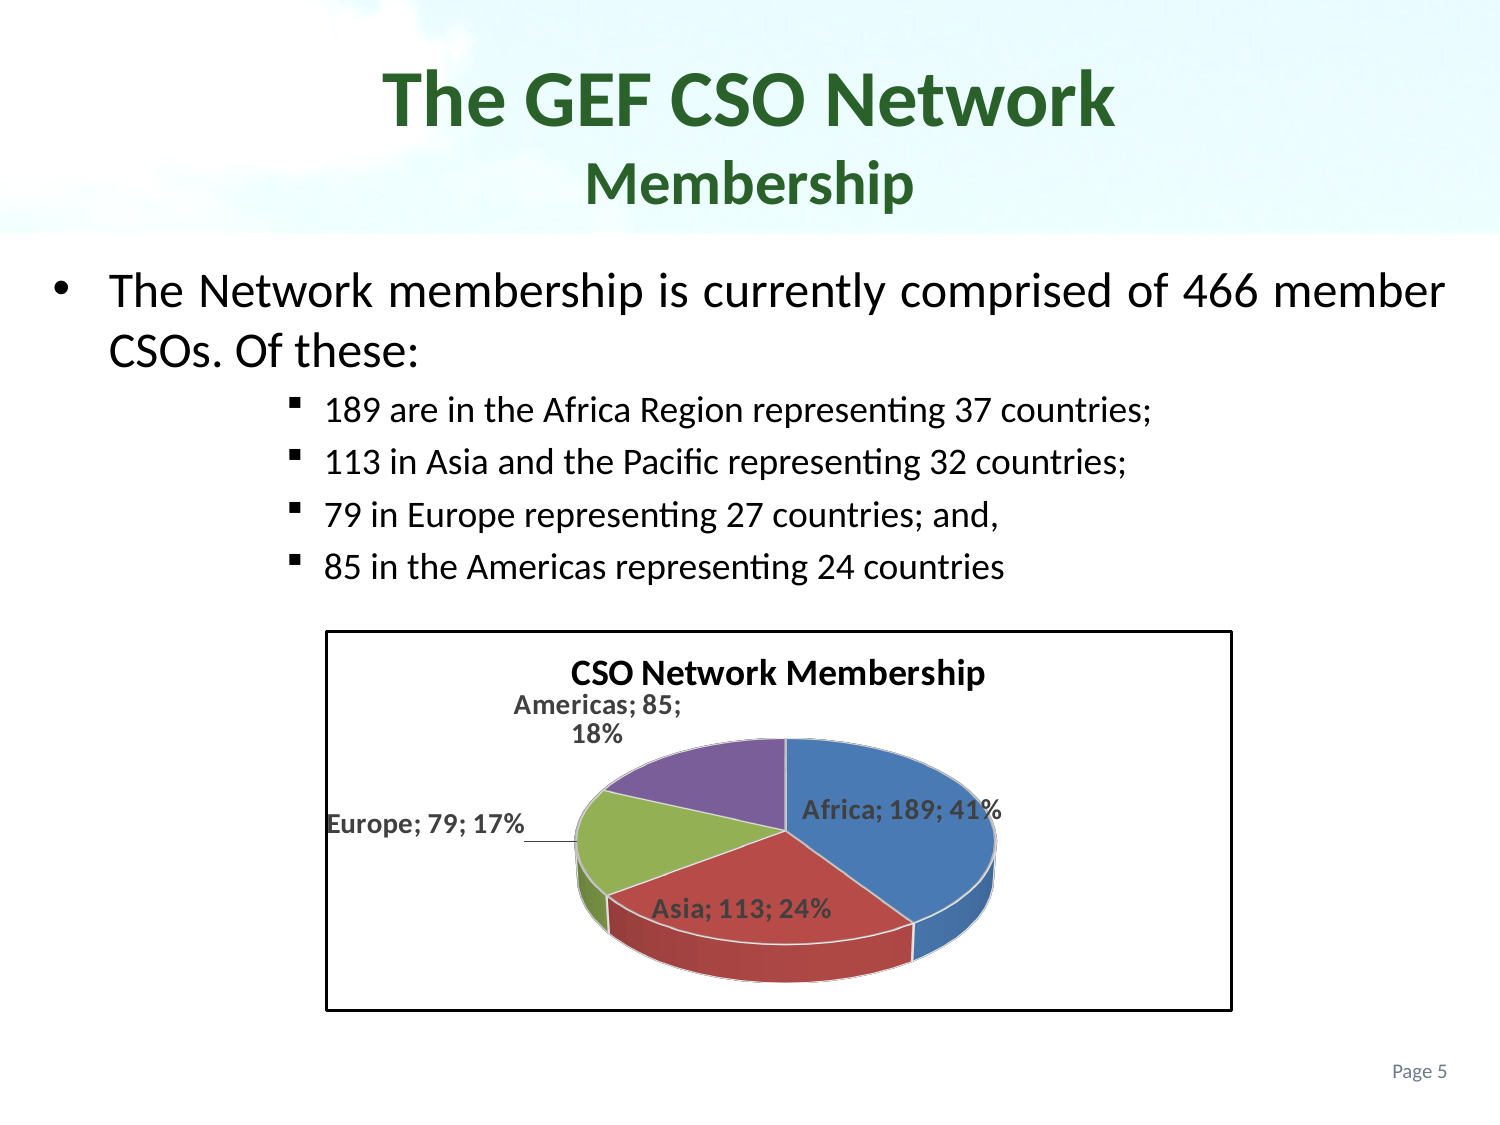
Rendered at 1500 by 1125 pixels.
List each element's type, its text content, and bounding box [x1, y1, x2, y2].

chart [324, 629, 1233, 1013]
title The GEF CSO Network Membership [37, 37, 1463, 225]
list The Network membership is currently comprised of 466 member CSOs. Of these: 189 are in the Africa Region representing 37 countries; 113 in Asia and the Pacific representing 32 countries; 79 in Europe representing 27 countries; and, 85 in the Americas representing 24 countries [37, 249, 1463, 1025]
